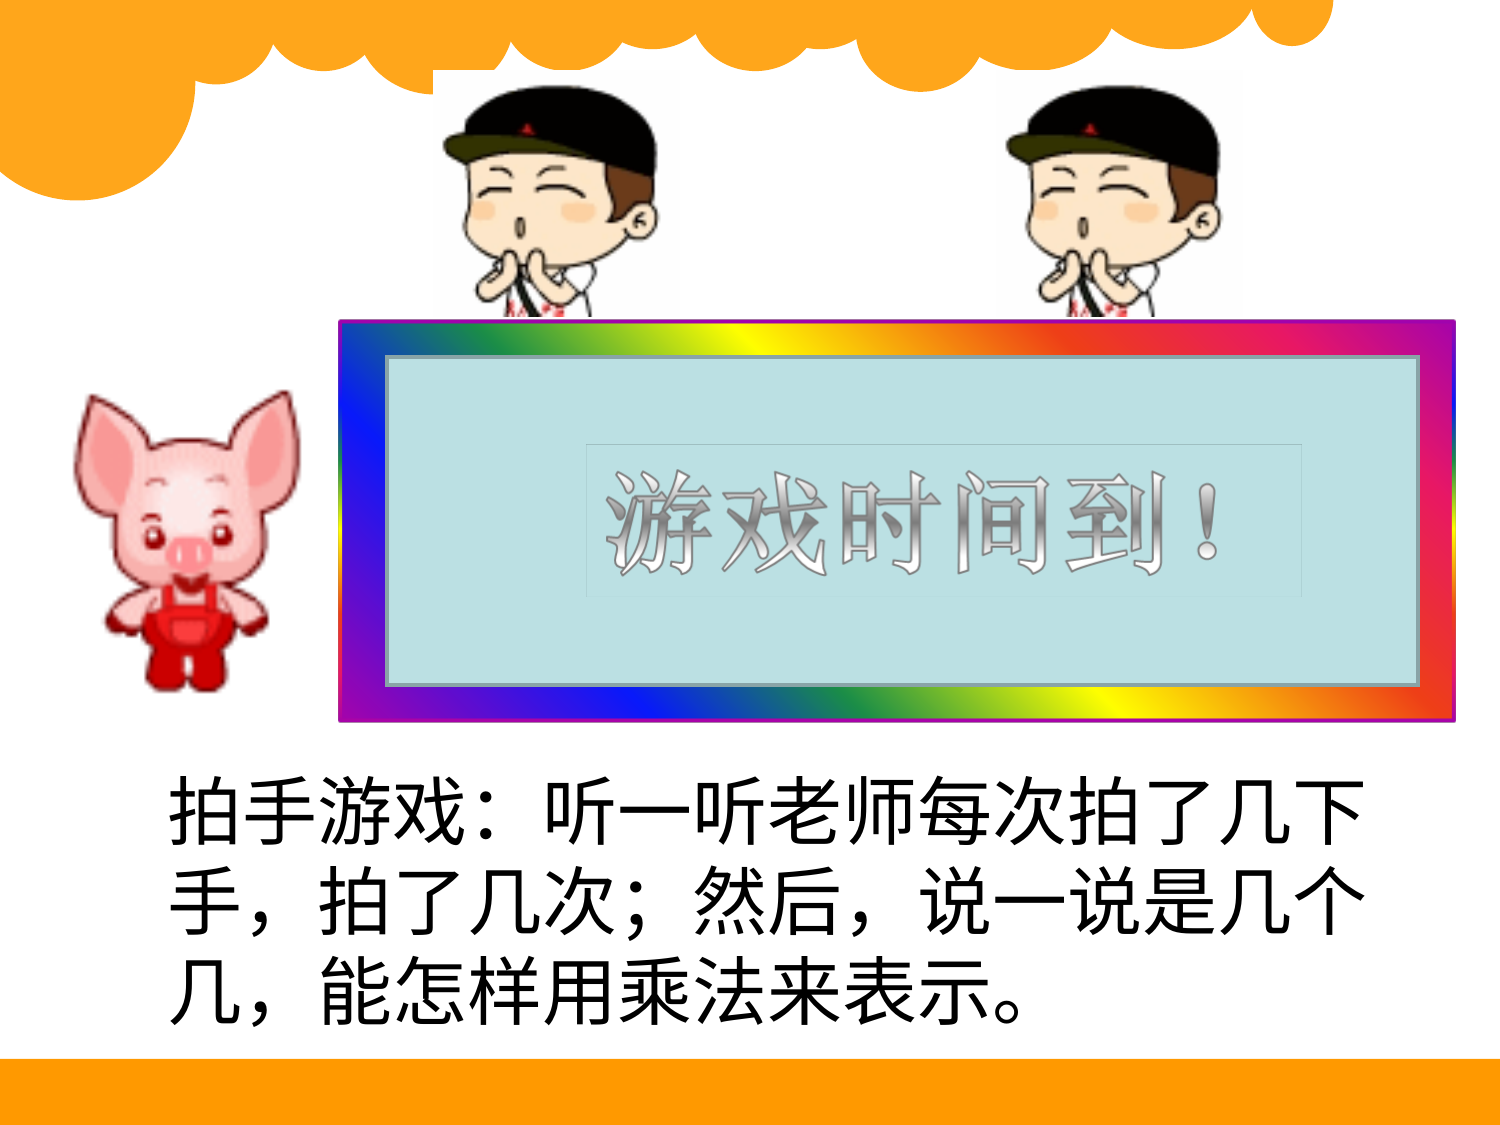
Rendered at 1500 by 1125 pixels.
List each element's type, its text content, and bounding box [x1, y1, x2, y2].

picture [433, 70, 680, 317]
picture [534, 411, 1354, 598]
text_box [153, 142, 1500, 916]
picture [996, 70, 1243, 317]
picture [0, 210, 153, 758]
text_box 拍手游戏：听一听老师每次拍了几下手，拍了几次；然后，说一说是几个几，能怎样用乘法来表示。 [152, 758, 1418, 1042]
